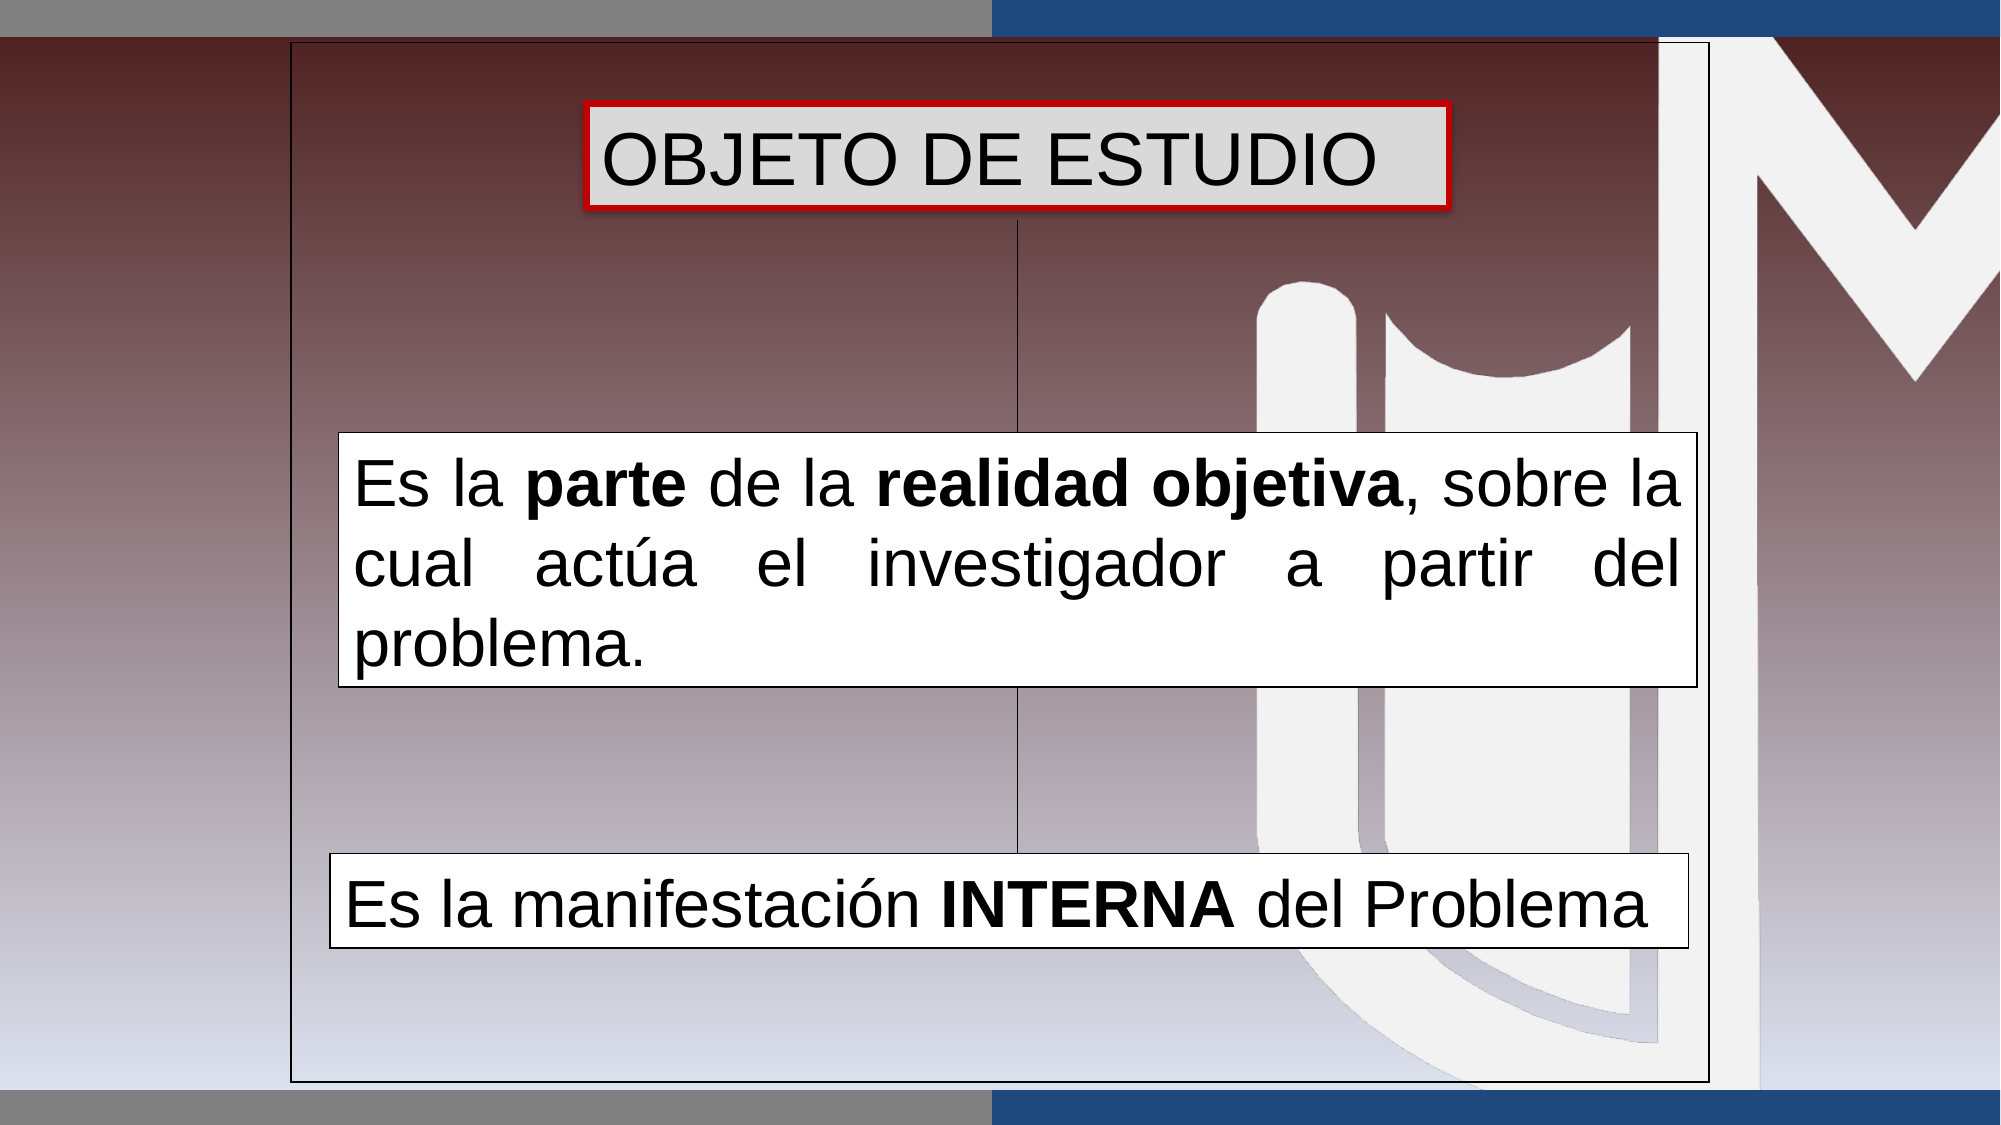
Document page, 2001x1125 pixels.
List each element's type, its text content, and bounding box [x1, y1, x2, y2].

text_box [291, 42, 1709, 1083]
picture [1256, 37, 2000, 1090]
text_box Es la manifestación INTERNA del Problema [329, 853, 1689, 949]
text_box OBJETO DE ESTUDIO [586, 103, 1449, 209]
text_box Es la parte de la realidad objetiva, sobre la cual actúa el investigador a partir del problema. [338, 432, 1697, 688]
